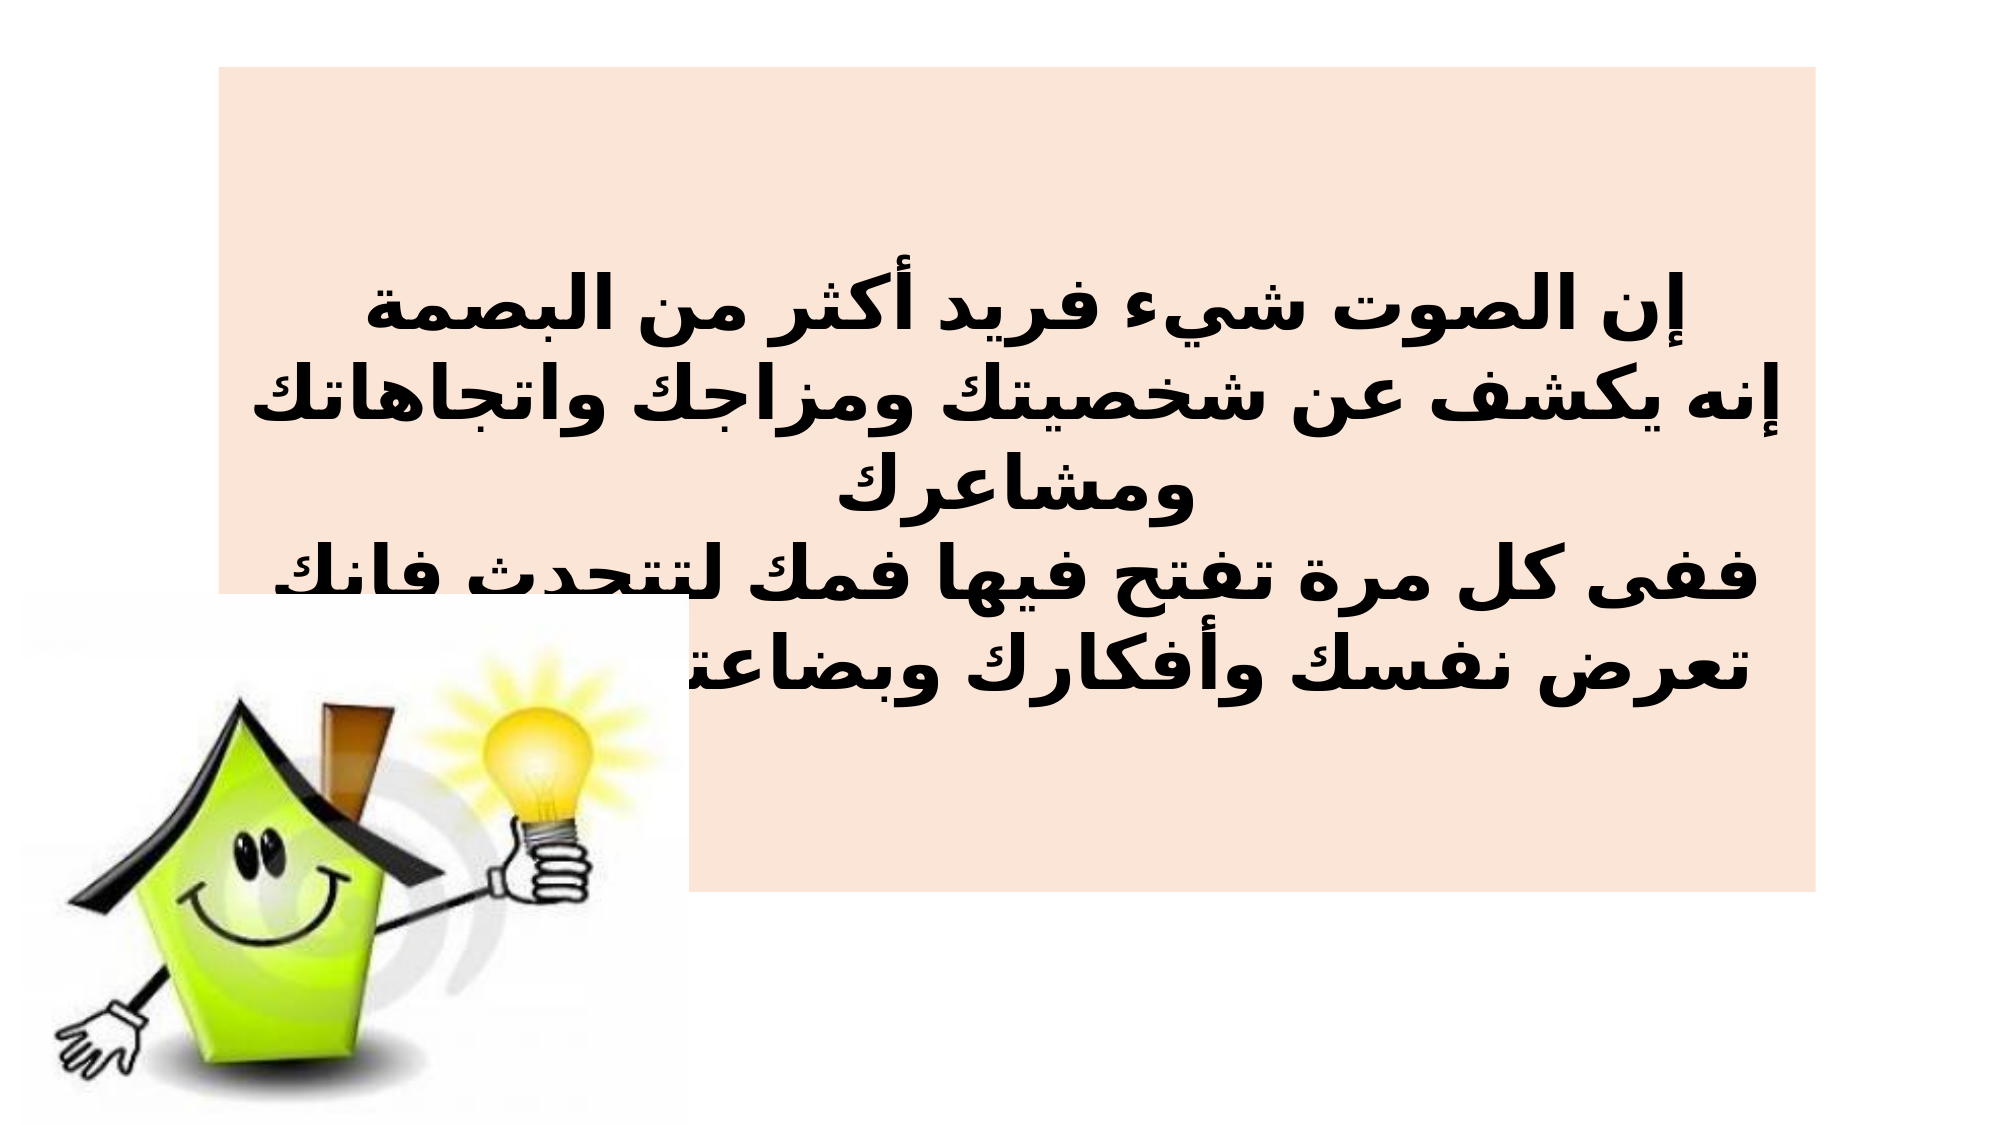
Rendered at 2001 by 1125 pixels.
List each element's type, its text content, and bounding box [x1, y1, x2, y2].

text_box إن الصوت شيء فريد أكثر من البصمة إنه يكشف عن شخصيتك ومزاجك واتجاهاتك ومشاعرك ففى كل مرة تفتح فيها فمك لتتحدث فانك تعرض نفسك وأفكارك وبضاعتك وخدماتك [218, 67, 1816, 892]
picture [20, 594, 689, 1125]
